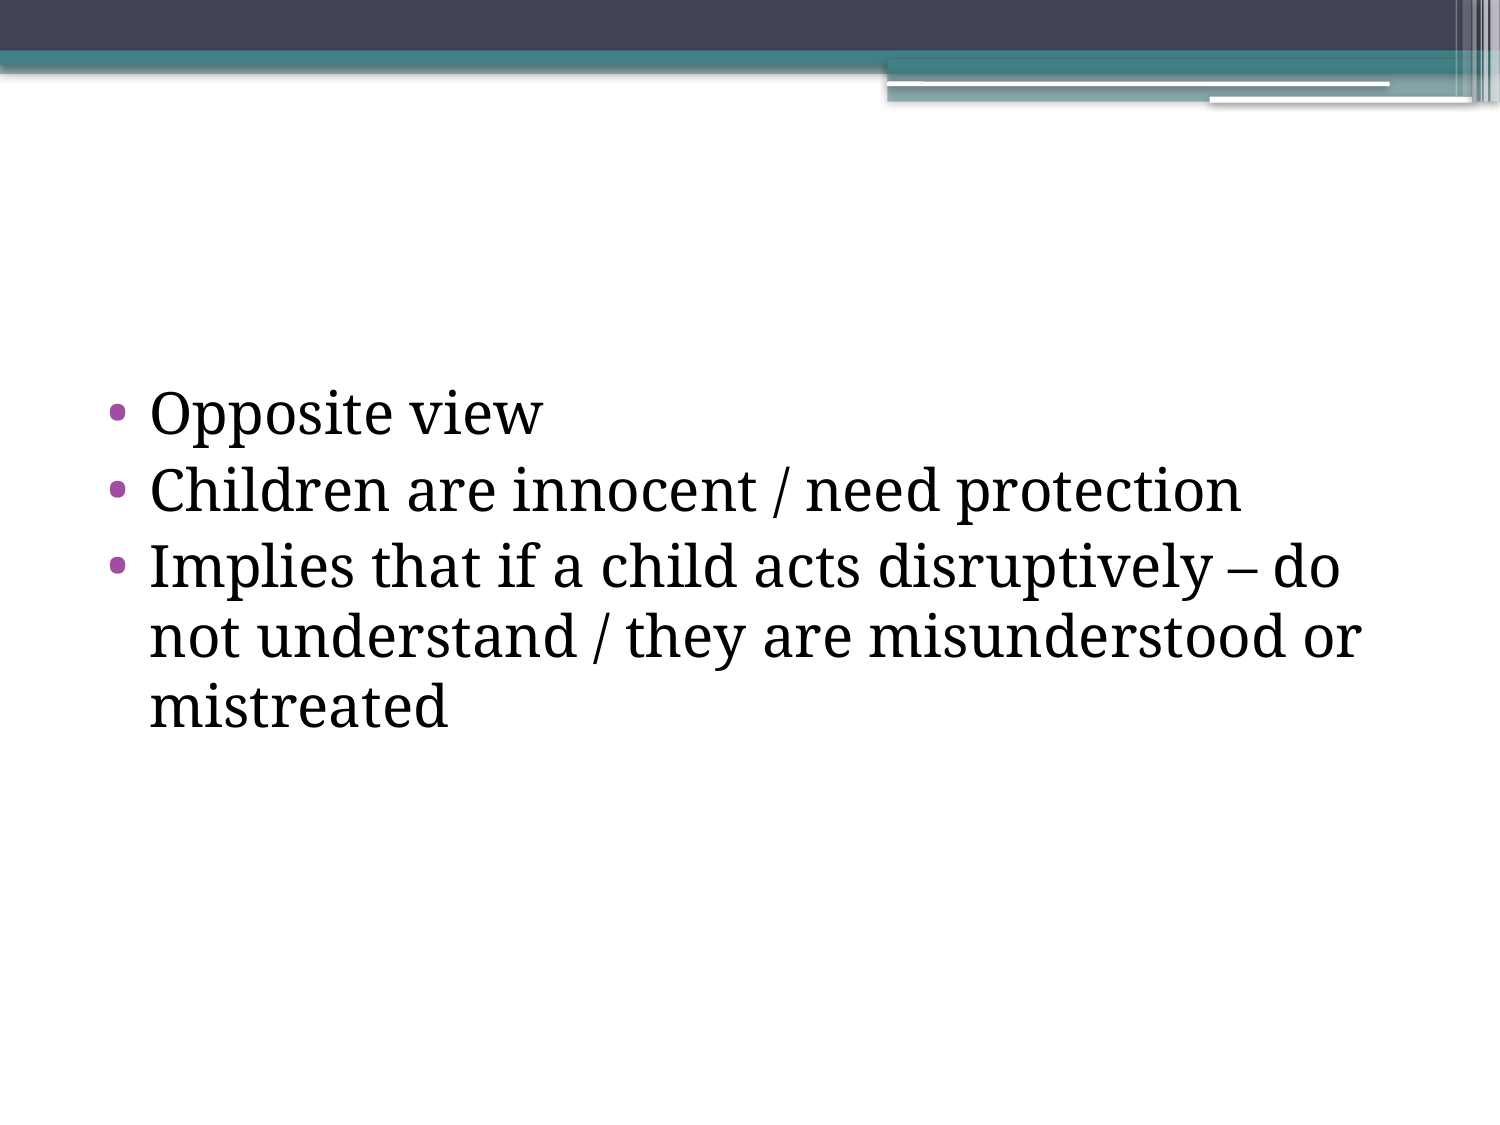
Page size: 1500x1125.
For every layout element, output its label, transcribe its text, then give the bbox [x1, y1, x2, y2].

list Opposite view Children are innocent / need protection Implies that if a child acts disruptively – do not understand / they are misunderstood or mistreated [75, 368, 1425, 1079]
